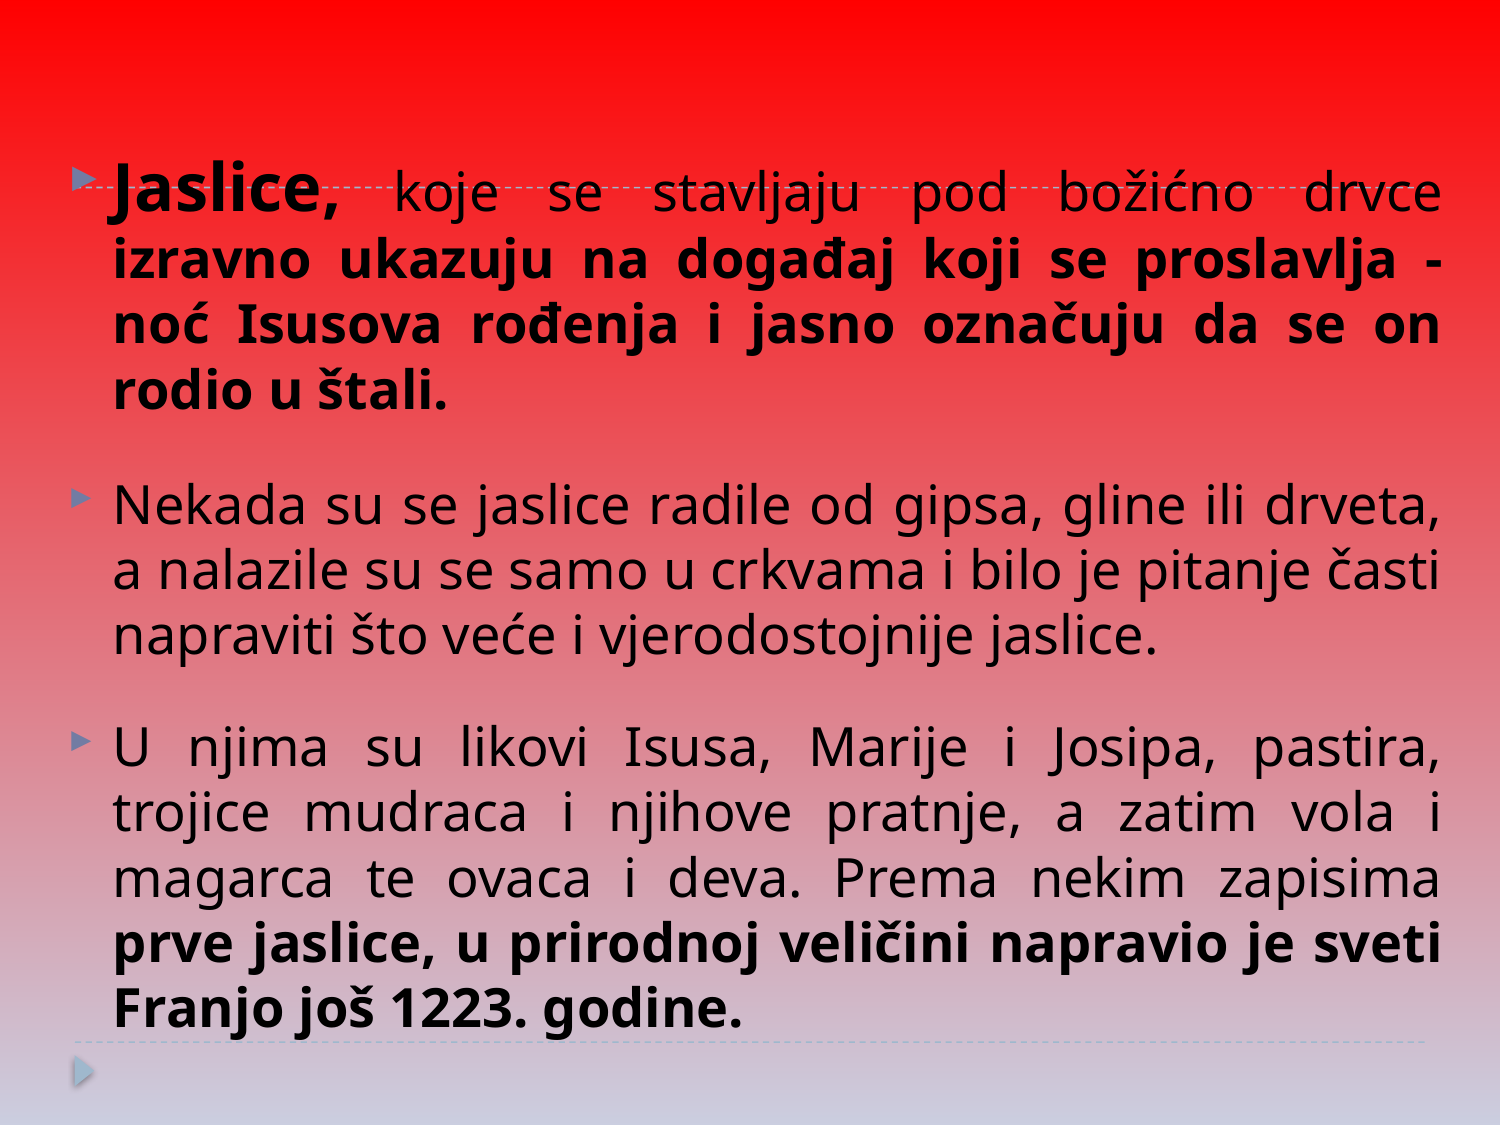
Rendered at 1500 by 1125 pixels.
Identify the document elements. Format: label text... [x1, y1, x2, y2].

list Jaslice, koje se stavljaju pod božićno drvce izravno ukazuju na događaj koji se proslavlja - noć Isusova rođenja i jasno označuju da se on rodio u štali. Nekada su se jaslice radile od gipsa, gline ili drveta, a nalazile su se samo u crkvama i bilo je pitanje časti napraviti što veće i vjerodostojnije jaslice. U njima su likovi Isusa, Marije i Josipa, pastira, trojice mudraca i njihove pratnje, a zatim vola i magarca te ovaca i deva. Prema nekim zapisima prve jaslice, u prirodnoj veličini napravio je sveti Franjo još 1223. godine. [53, 137, 1459, 1083]
